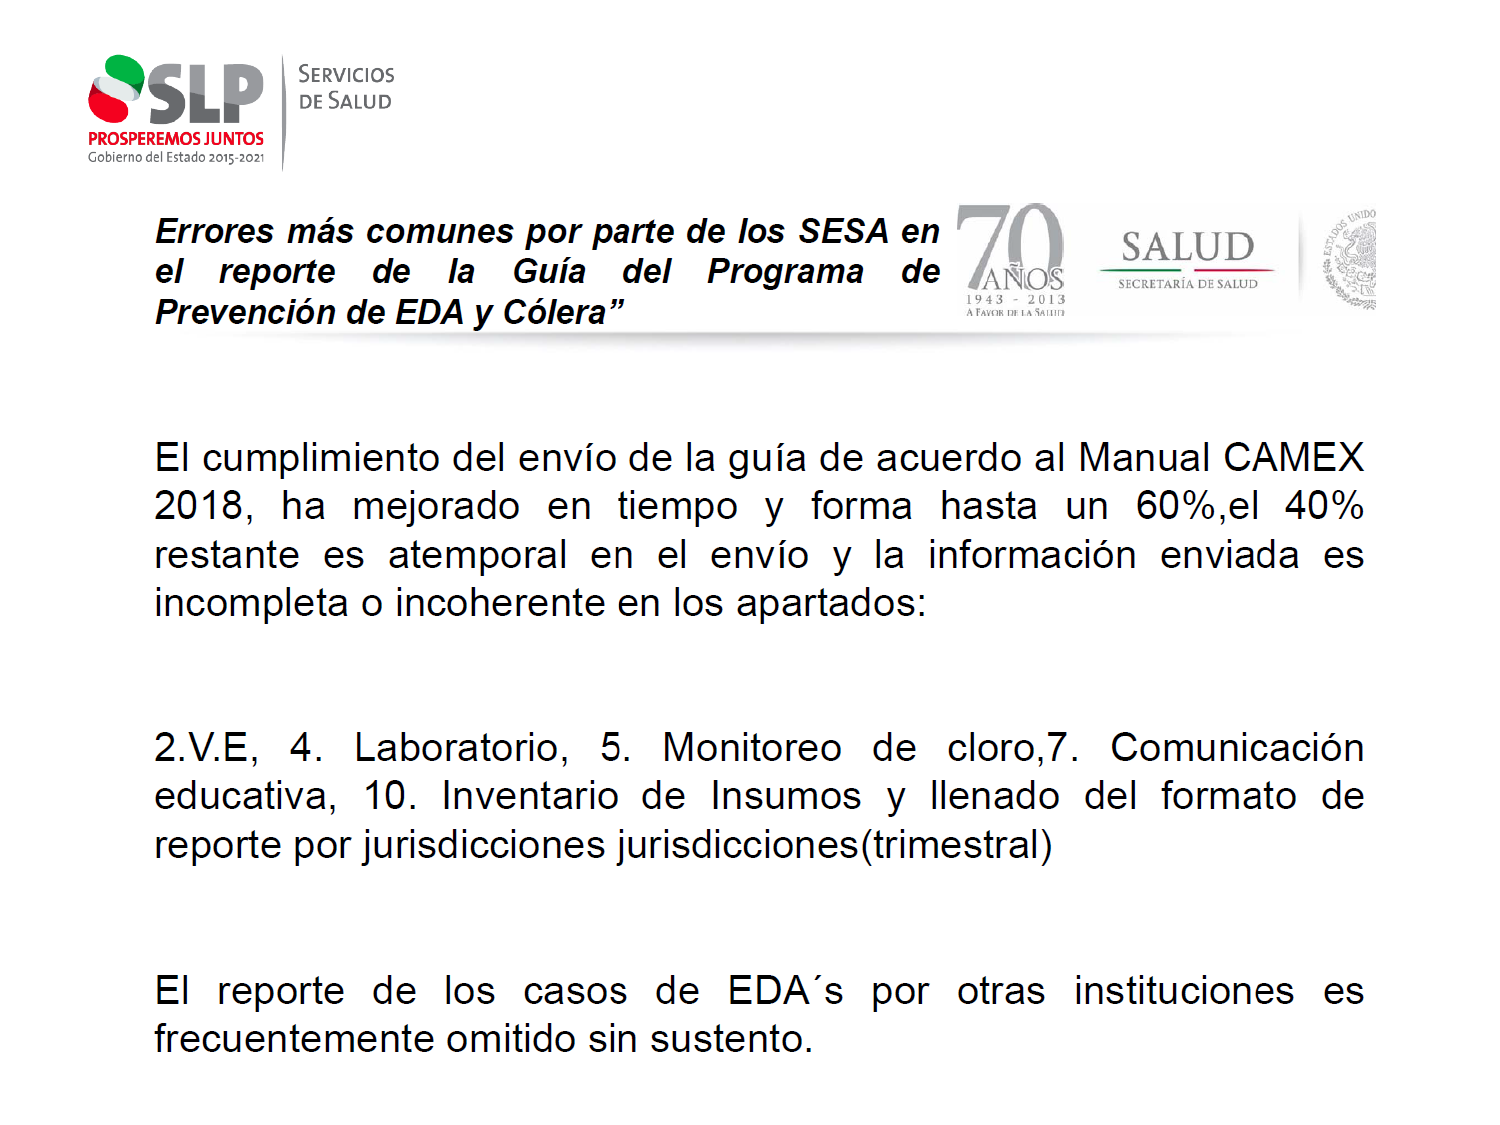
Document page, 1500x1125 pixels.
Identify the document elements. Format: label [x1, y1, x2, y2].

picture [123, 195, 1377, 1087]
picture [88, 54, 394, 172]
